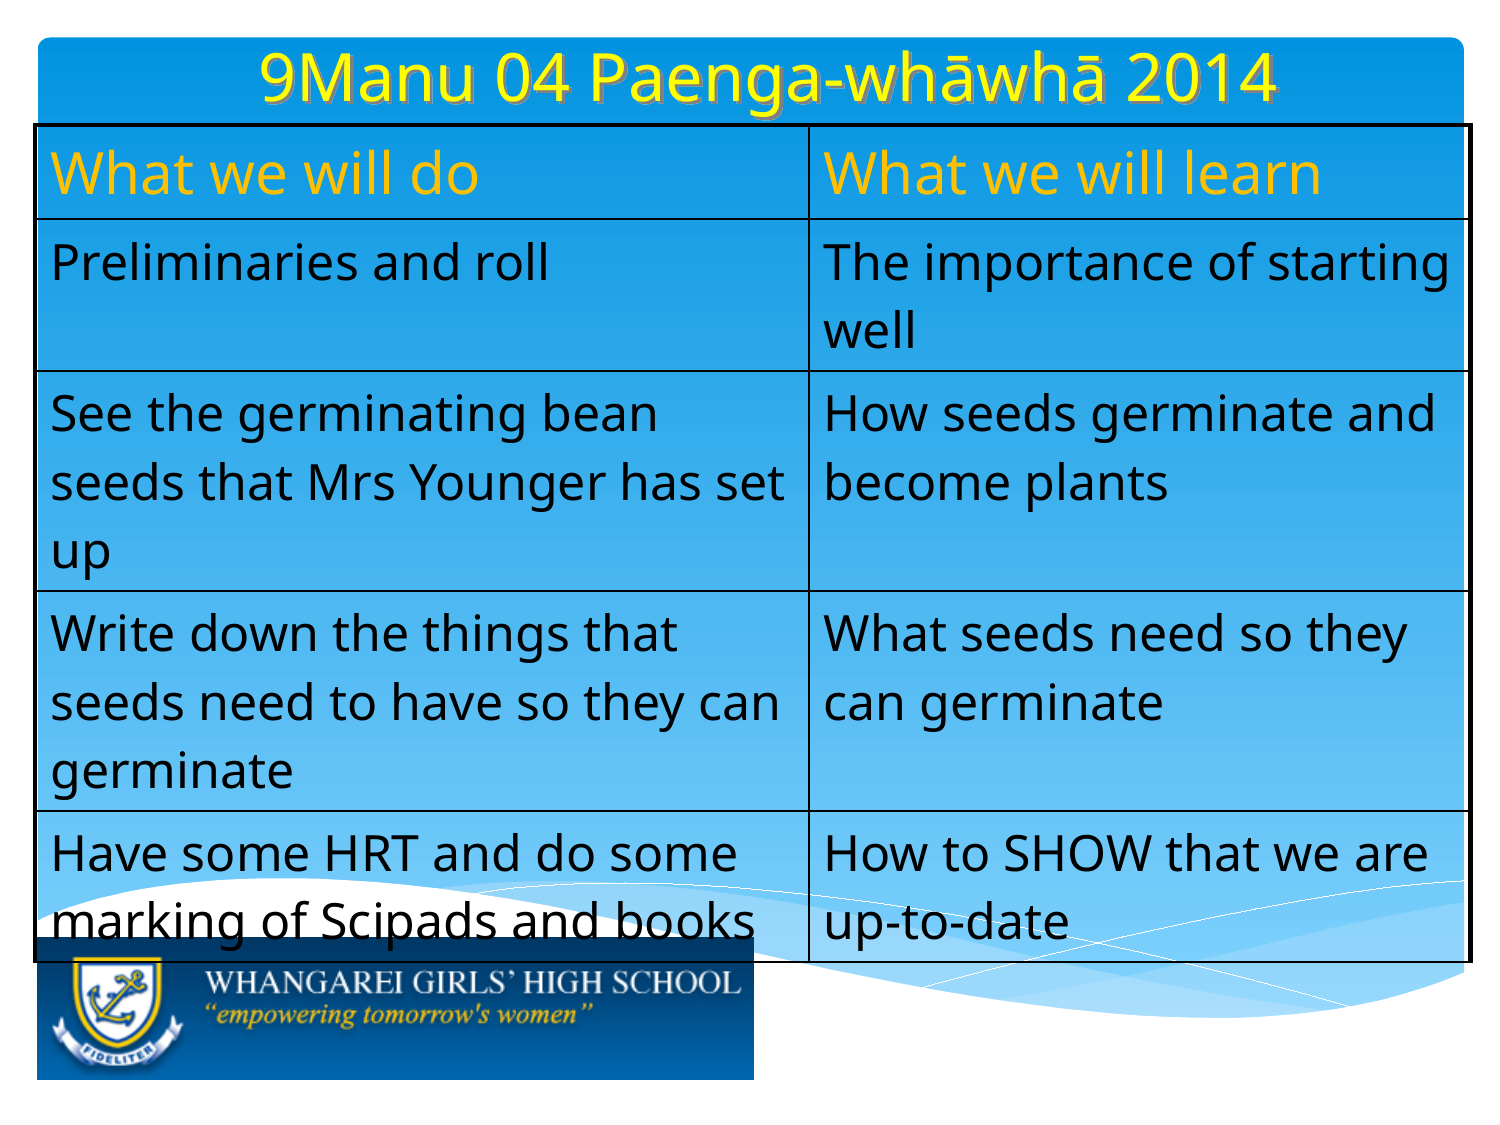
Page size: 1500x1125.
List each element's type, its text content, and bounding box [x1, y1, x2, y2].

table_cell Write down the things that seeds need to have so they can germinate [37, 592, 808, 810]
table_header What we will learn [810, 127, 1468, 218]
table_cell Preliminaries and roll [37, 220, 808, 370]
table_cell The importance of starting well [810, 220, 1468, 370]
table_cell Have some HRT and do some marking of Scipads and books [37, 812, 808, 961]
table_cell See the germinating bean seeds that Mrs Younger has set up [37, 372, 808, 590]
text_box 9Manu 04 Paenga-whāwhā 2014 [162, 24, 1375, 123]
table_cell How seeds germinate and become plants [810, 372, 1468, 590]
table_header What we will do [37, 127, 808, 218]
picture [37, 937, 754, 1080]
table_cell What seeds need so they can germinate [810, 592, 1468, 810]
table_cell How to SHOW that we are up-to-date [810, 812, 1468, 961]
